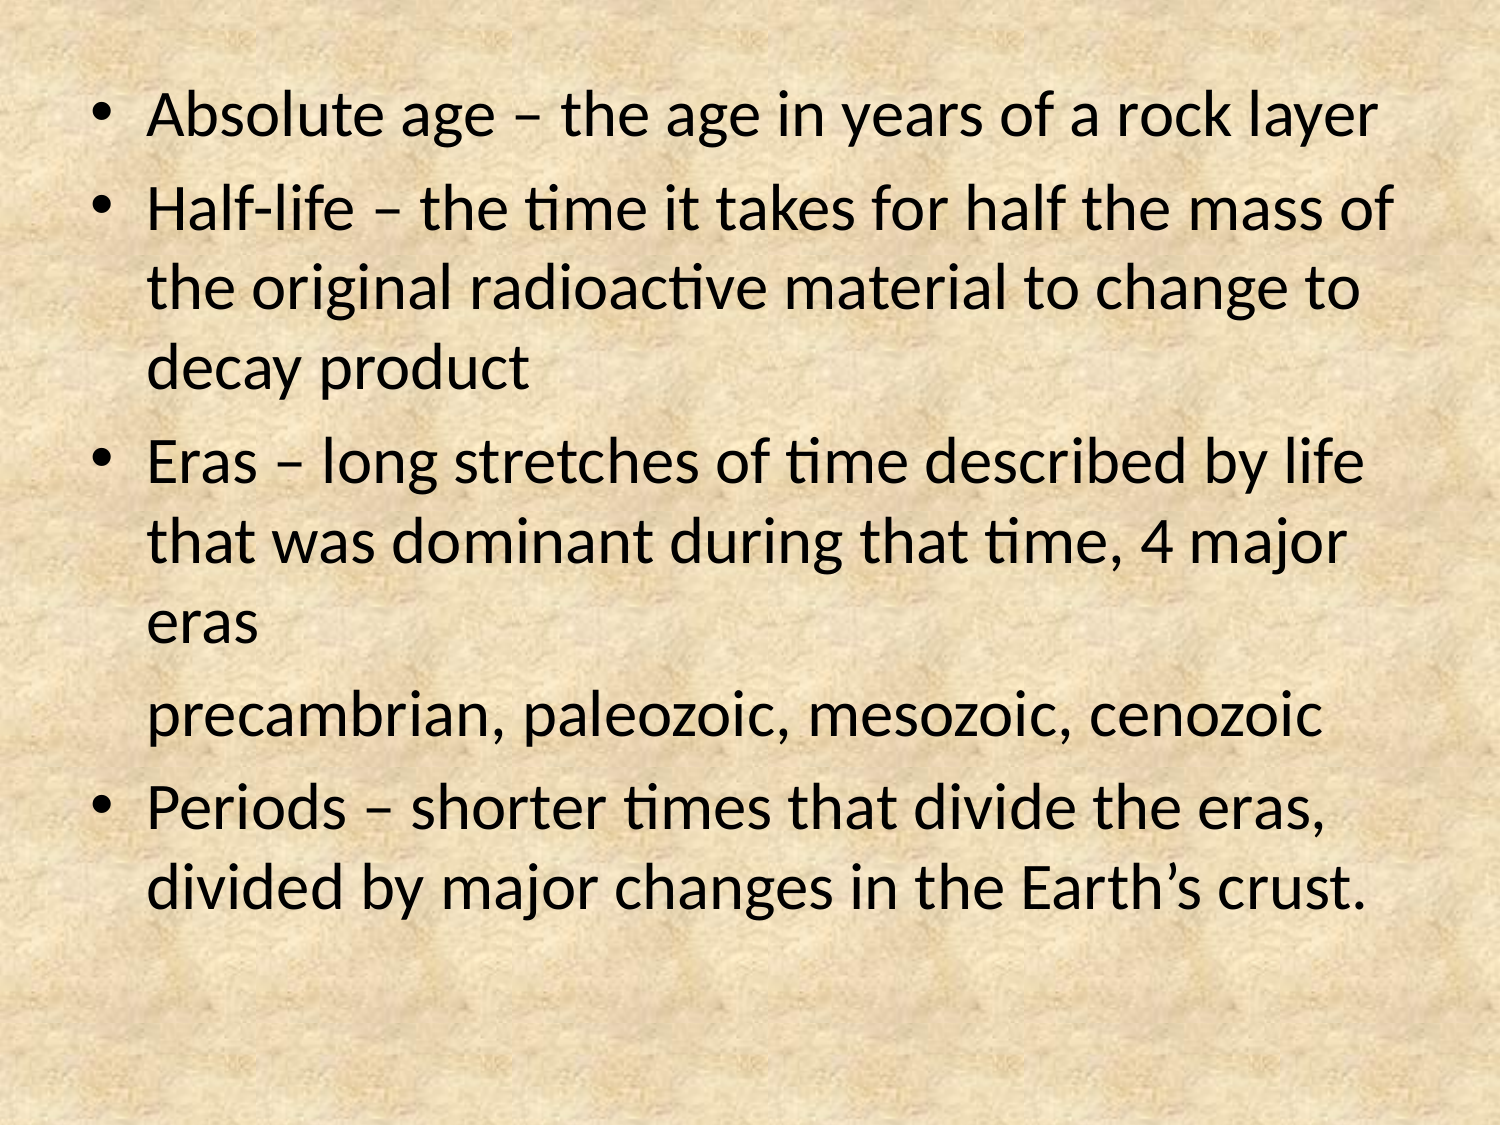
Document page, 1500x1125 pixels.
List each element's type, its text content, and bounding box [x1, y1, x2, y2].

picture [0, 0, 1500, 1125]
list Absolute age – the age in years of a rock layer Half-life – the time it takes for half the mass of the original radioactive material to change to decay product Eras – long stretches of time described by life that was dominant during that time, 4 major eras precambrian, paleozoic, mesozoic, cenozoic Periods – shorter times that divide the eras, divided by major changes in the Earth’s crust. [75, 62, 1425, 1005]
